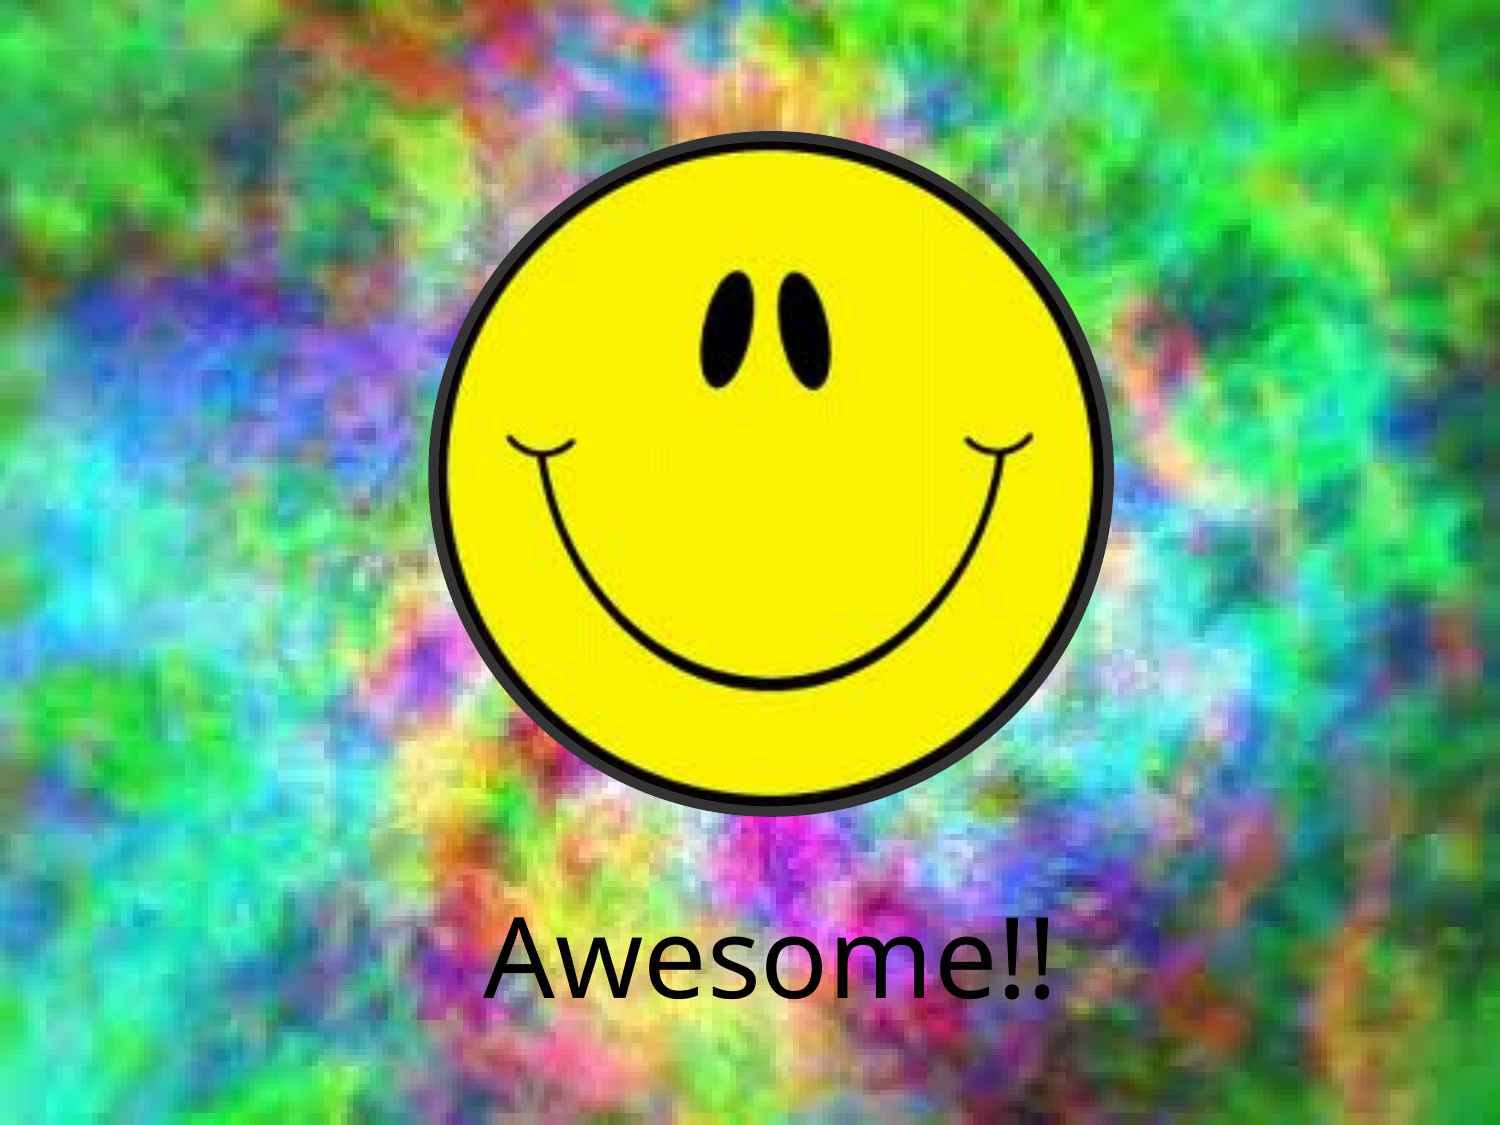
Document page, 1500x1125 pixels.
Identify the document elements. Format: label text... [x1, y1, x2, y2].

text_box Awesome!! [468, 878, 1074, 1029]
picture [0, 0, 1500, 1125]
